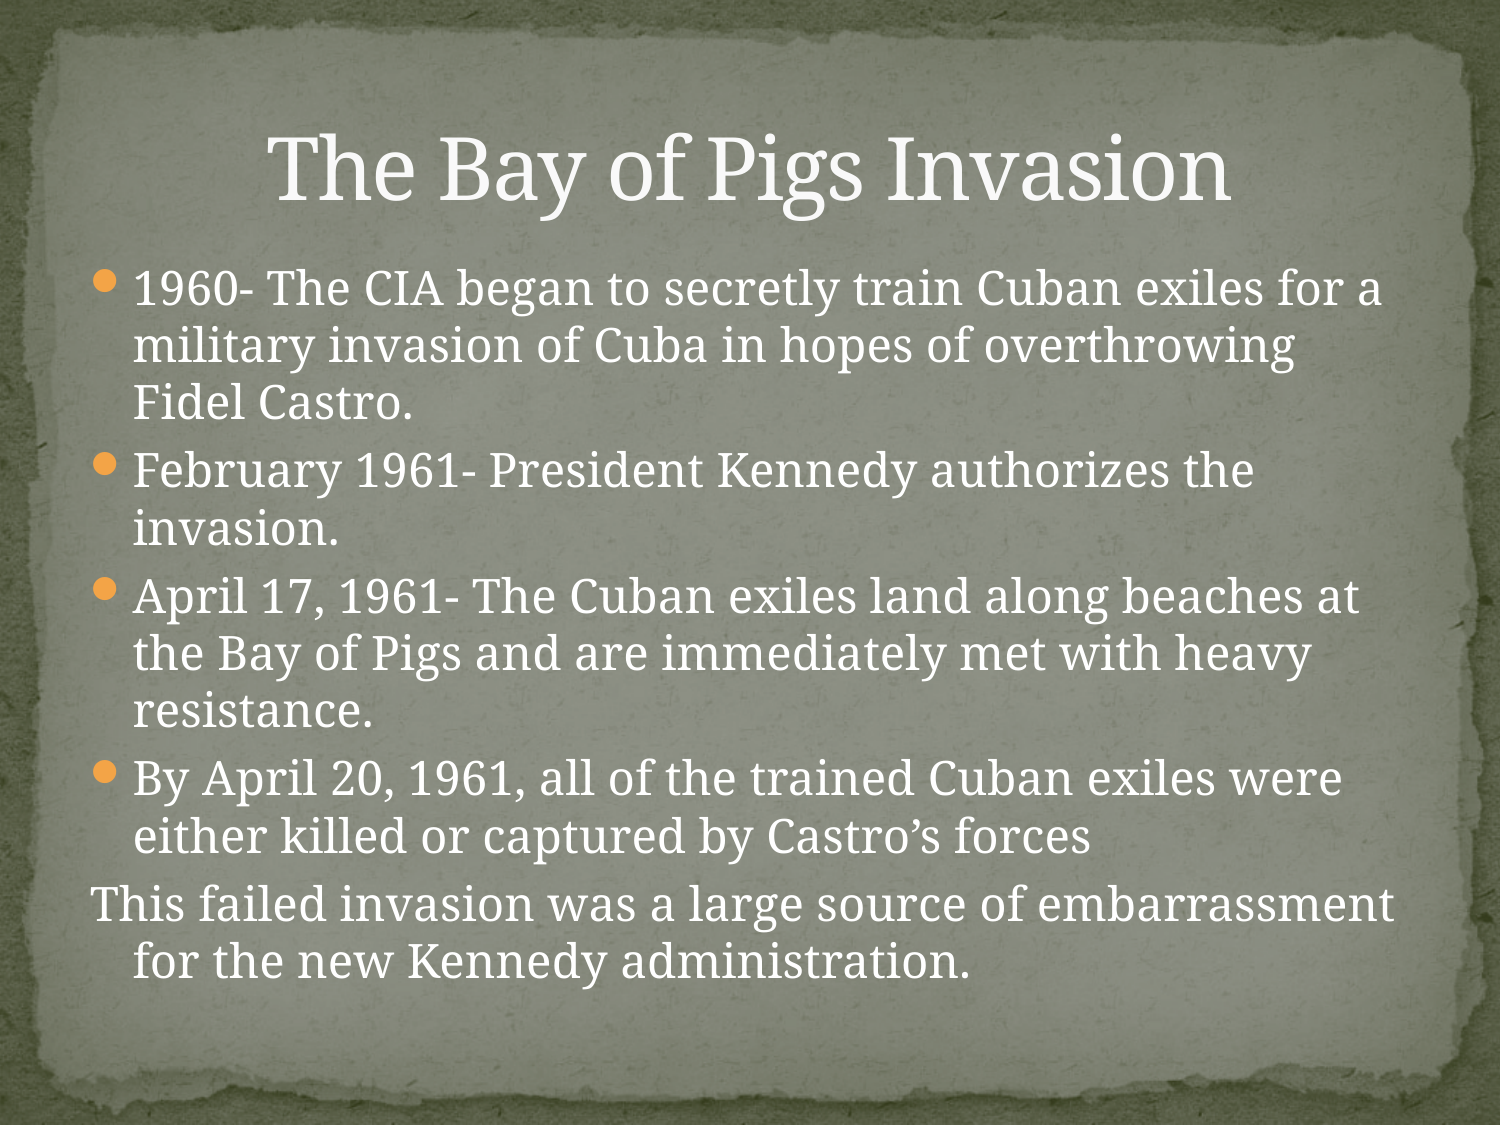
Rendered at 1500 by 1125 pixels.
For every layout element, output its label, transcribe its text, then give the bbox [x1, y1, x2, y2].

title The Bay of Pigs Invasion [74, 24, 1425, 225]
list 1960- The CIA began to secretly train Cuban exiles for a military invasion of Cuba in hopes of overthrowing Fidel Castro. February 1961- President Kennedy authorizes the invasion. April 17, 1961- The Cuban exiles land along beaches at the Bay of Pigs and are immediately met with heavy resistance. By April 20, 1961, all of the trained Cuban exiles were either killed or captured by Castro’s forces This failed invasion was a large source of embarrassment for the new Kennedy administration. [75, 249, 1425, 1000]
